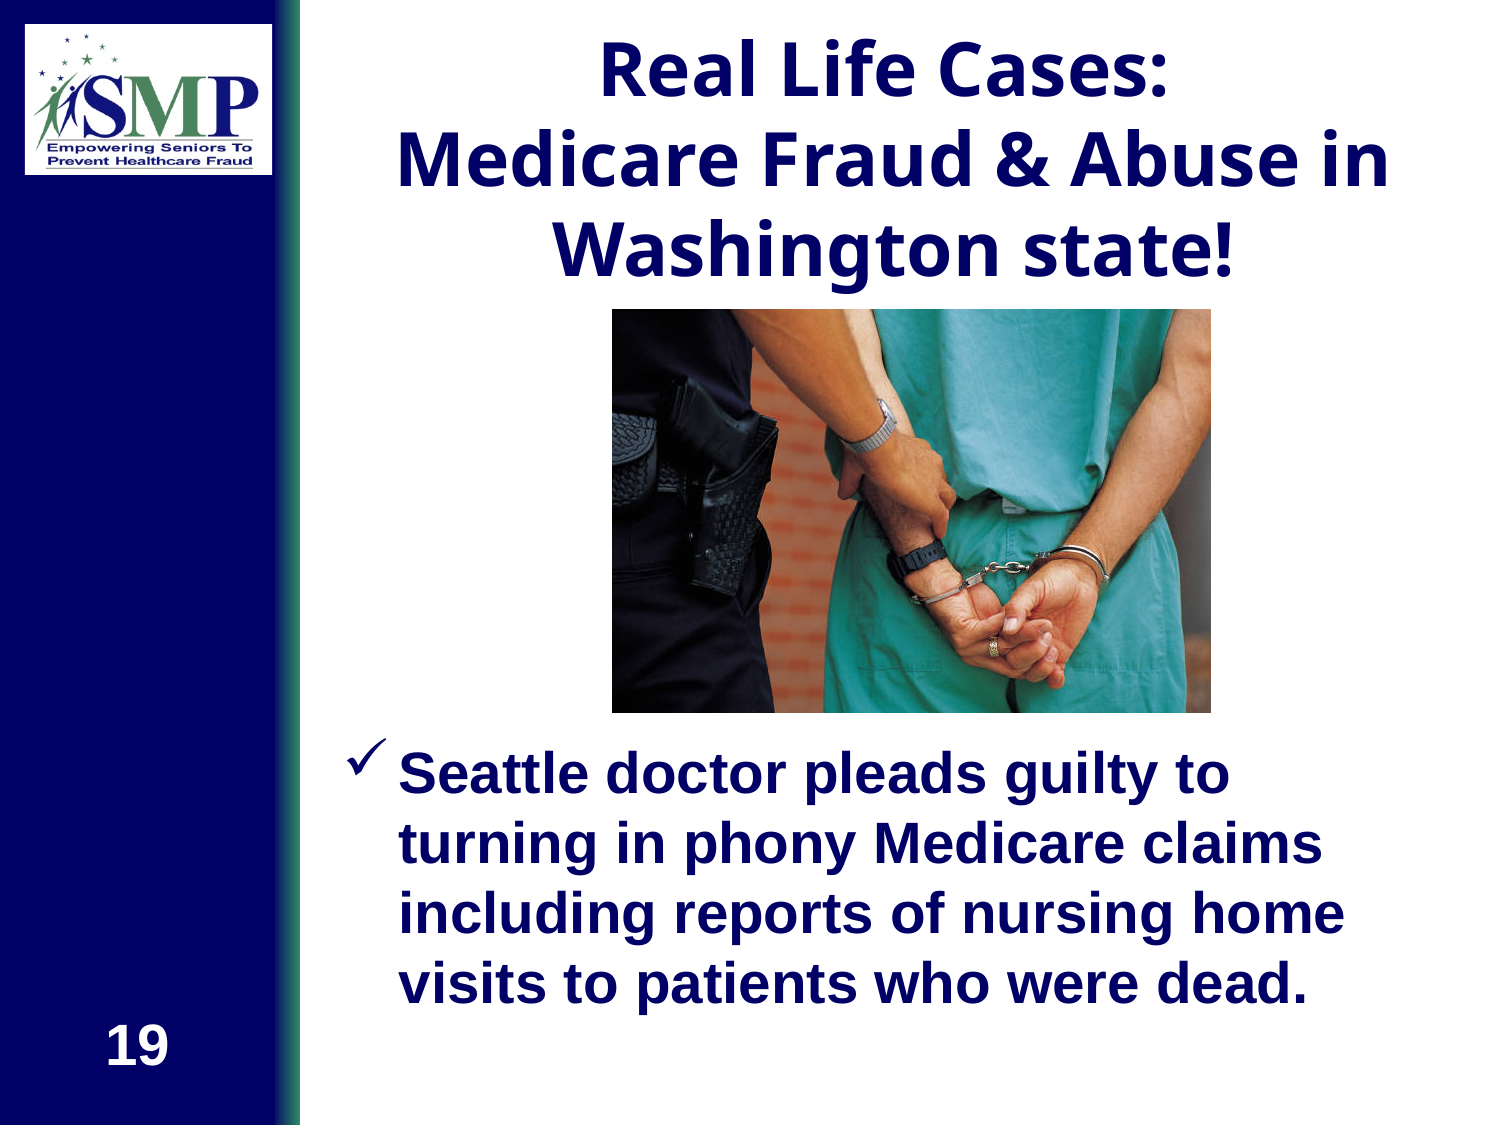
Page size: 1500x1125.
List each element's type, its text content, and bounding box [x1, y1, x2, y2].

slide_number 19 [0, 999, 276, 1076]
title Real Life Cases: Medicare Fraud & Abuse in Washington state! [300, 62, 1488, 250]
list Seattle doctor pleads guilty to turning in phony Medicare claims including reports of nursing home visits to patients who were dead. [327, 727, 1428, 1088]
picture [612, 309, 1211, 713]
picture [24, 24, 273, 175]
